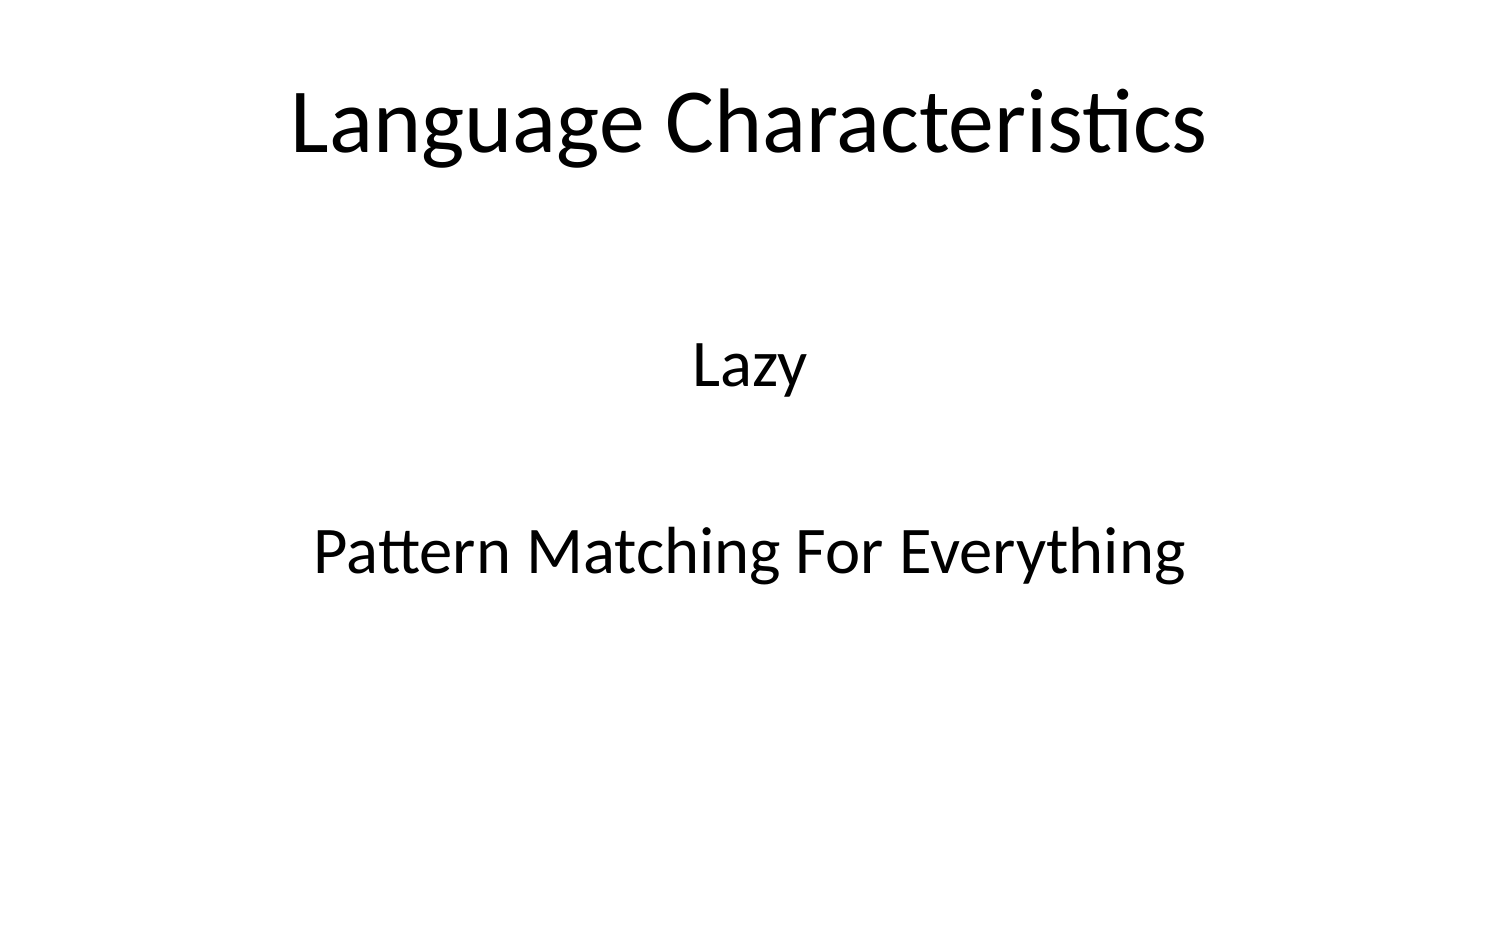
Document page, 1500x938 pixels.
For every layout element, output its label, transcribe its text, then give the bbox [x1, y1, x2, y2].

list Lazy Pattern Matching For Everything [75, 218, 1425, 838]
title Language Characteristics [75, 37, 1425, 194]
